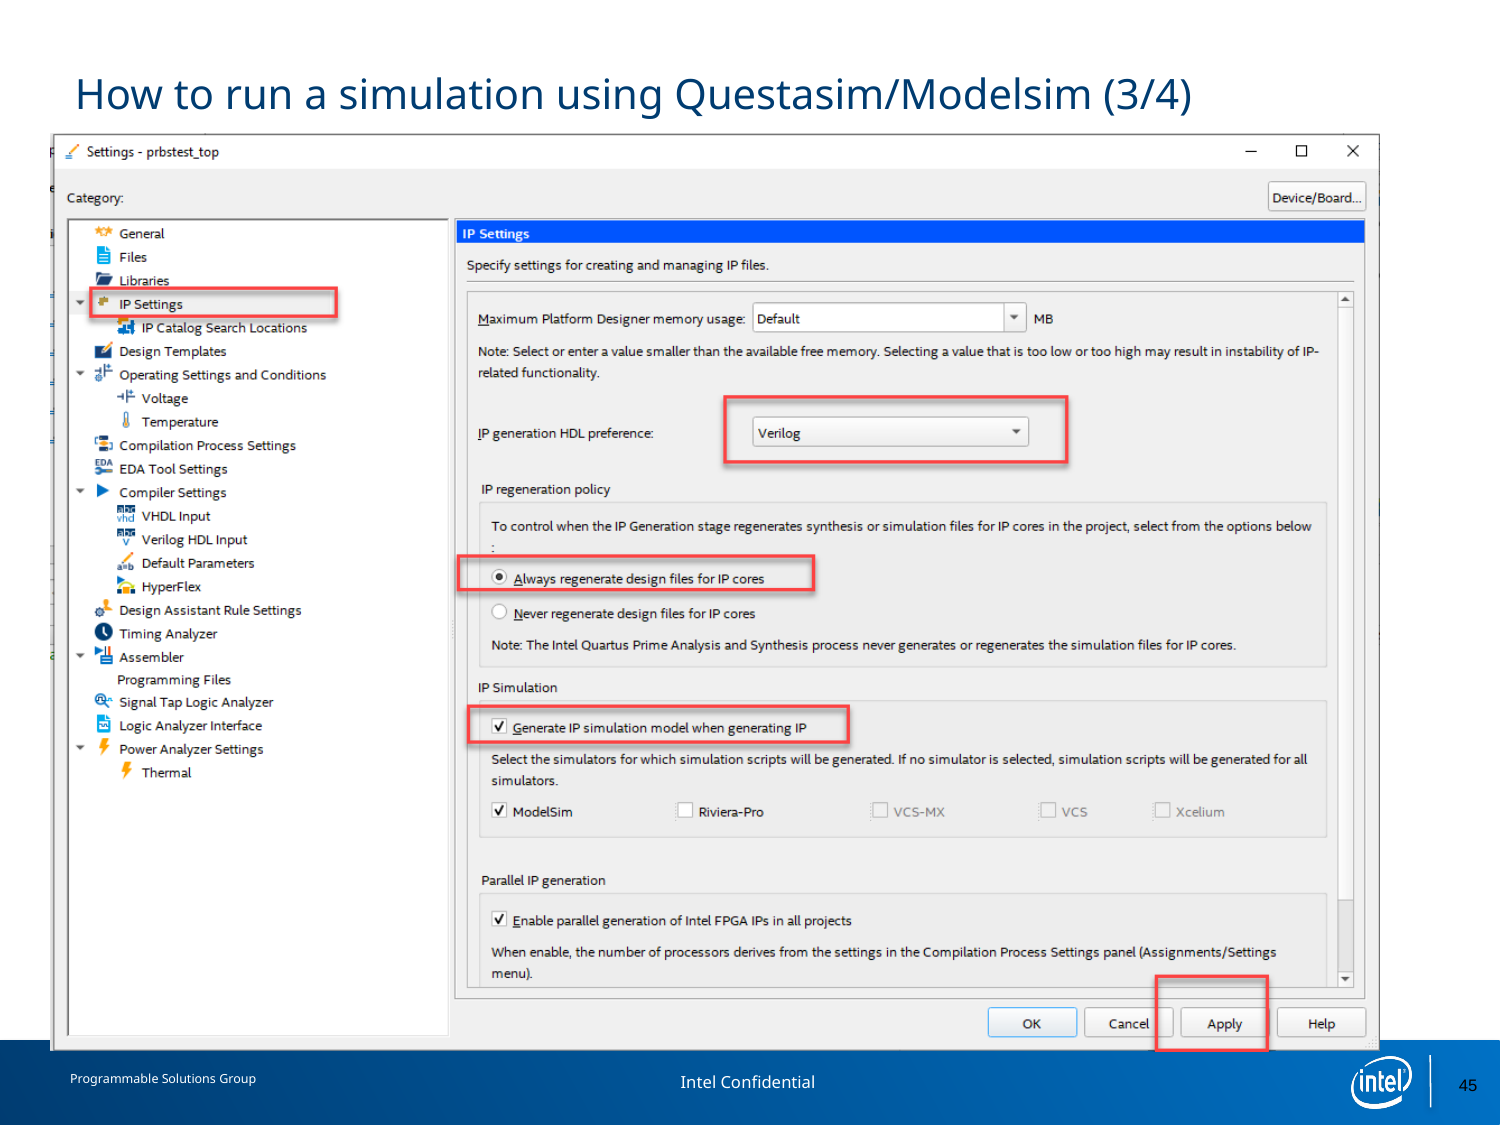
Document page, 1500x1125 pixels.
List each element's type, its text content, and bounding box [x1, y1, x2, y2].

picture [49, 133, 1380, 1053]
slide_number 45 [1127, 1055, 1478, 1116]
title How to run a simulation using Questasim/Modelsim (3/4) [74, 67, 1478, 258]
